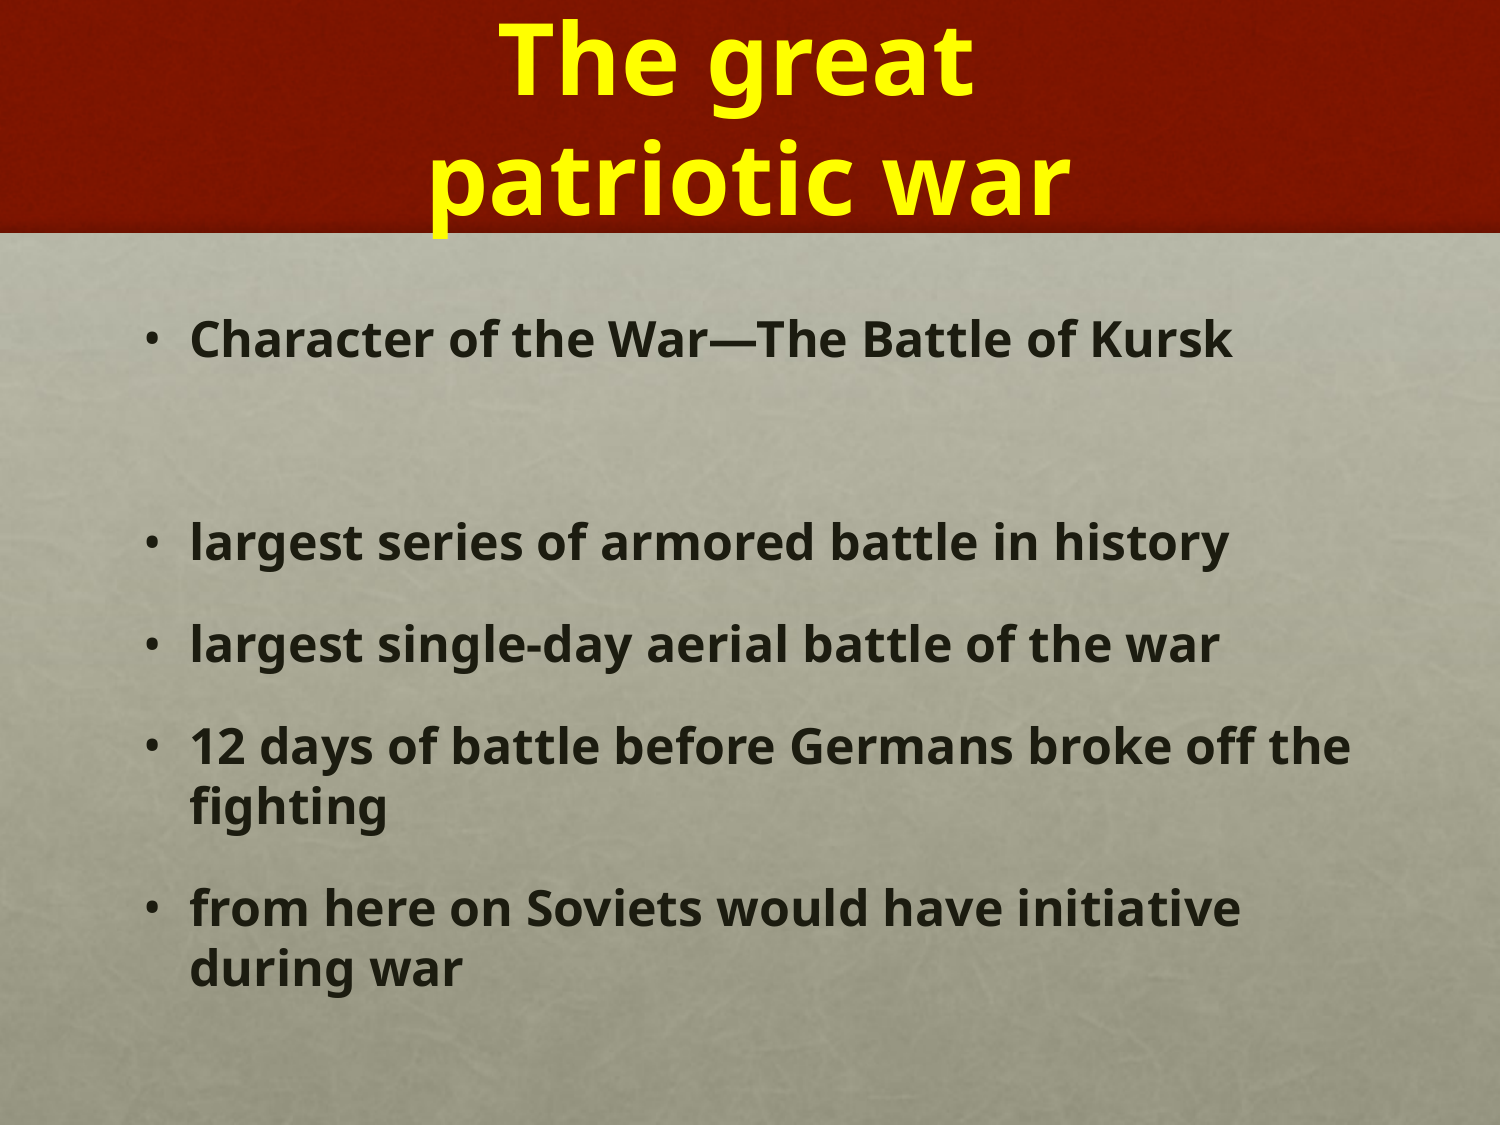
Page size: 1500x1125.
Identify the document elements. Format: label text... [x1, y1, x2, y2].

picture [0, 214, 1500, 1125]
list Character of the War—The Battle of Kursk largest series of armored battle in history largest single-day aerial battle of the war 12 days of battle before Germans broke off the fighting from here on Soviets would have initiative during war [127, 299, 1372, 1125]
title The great patriotic war [127, 10, 1372, 221]
